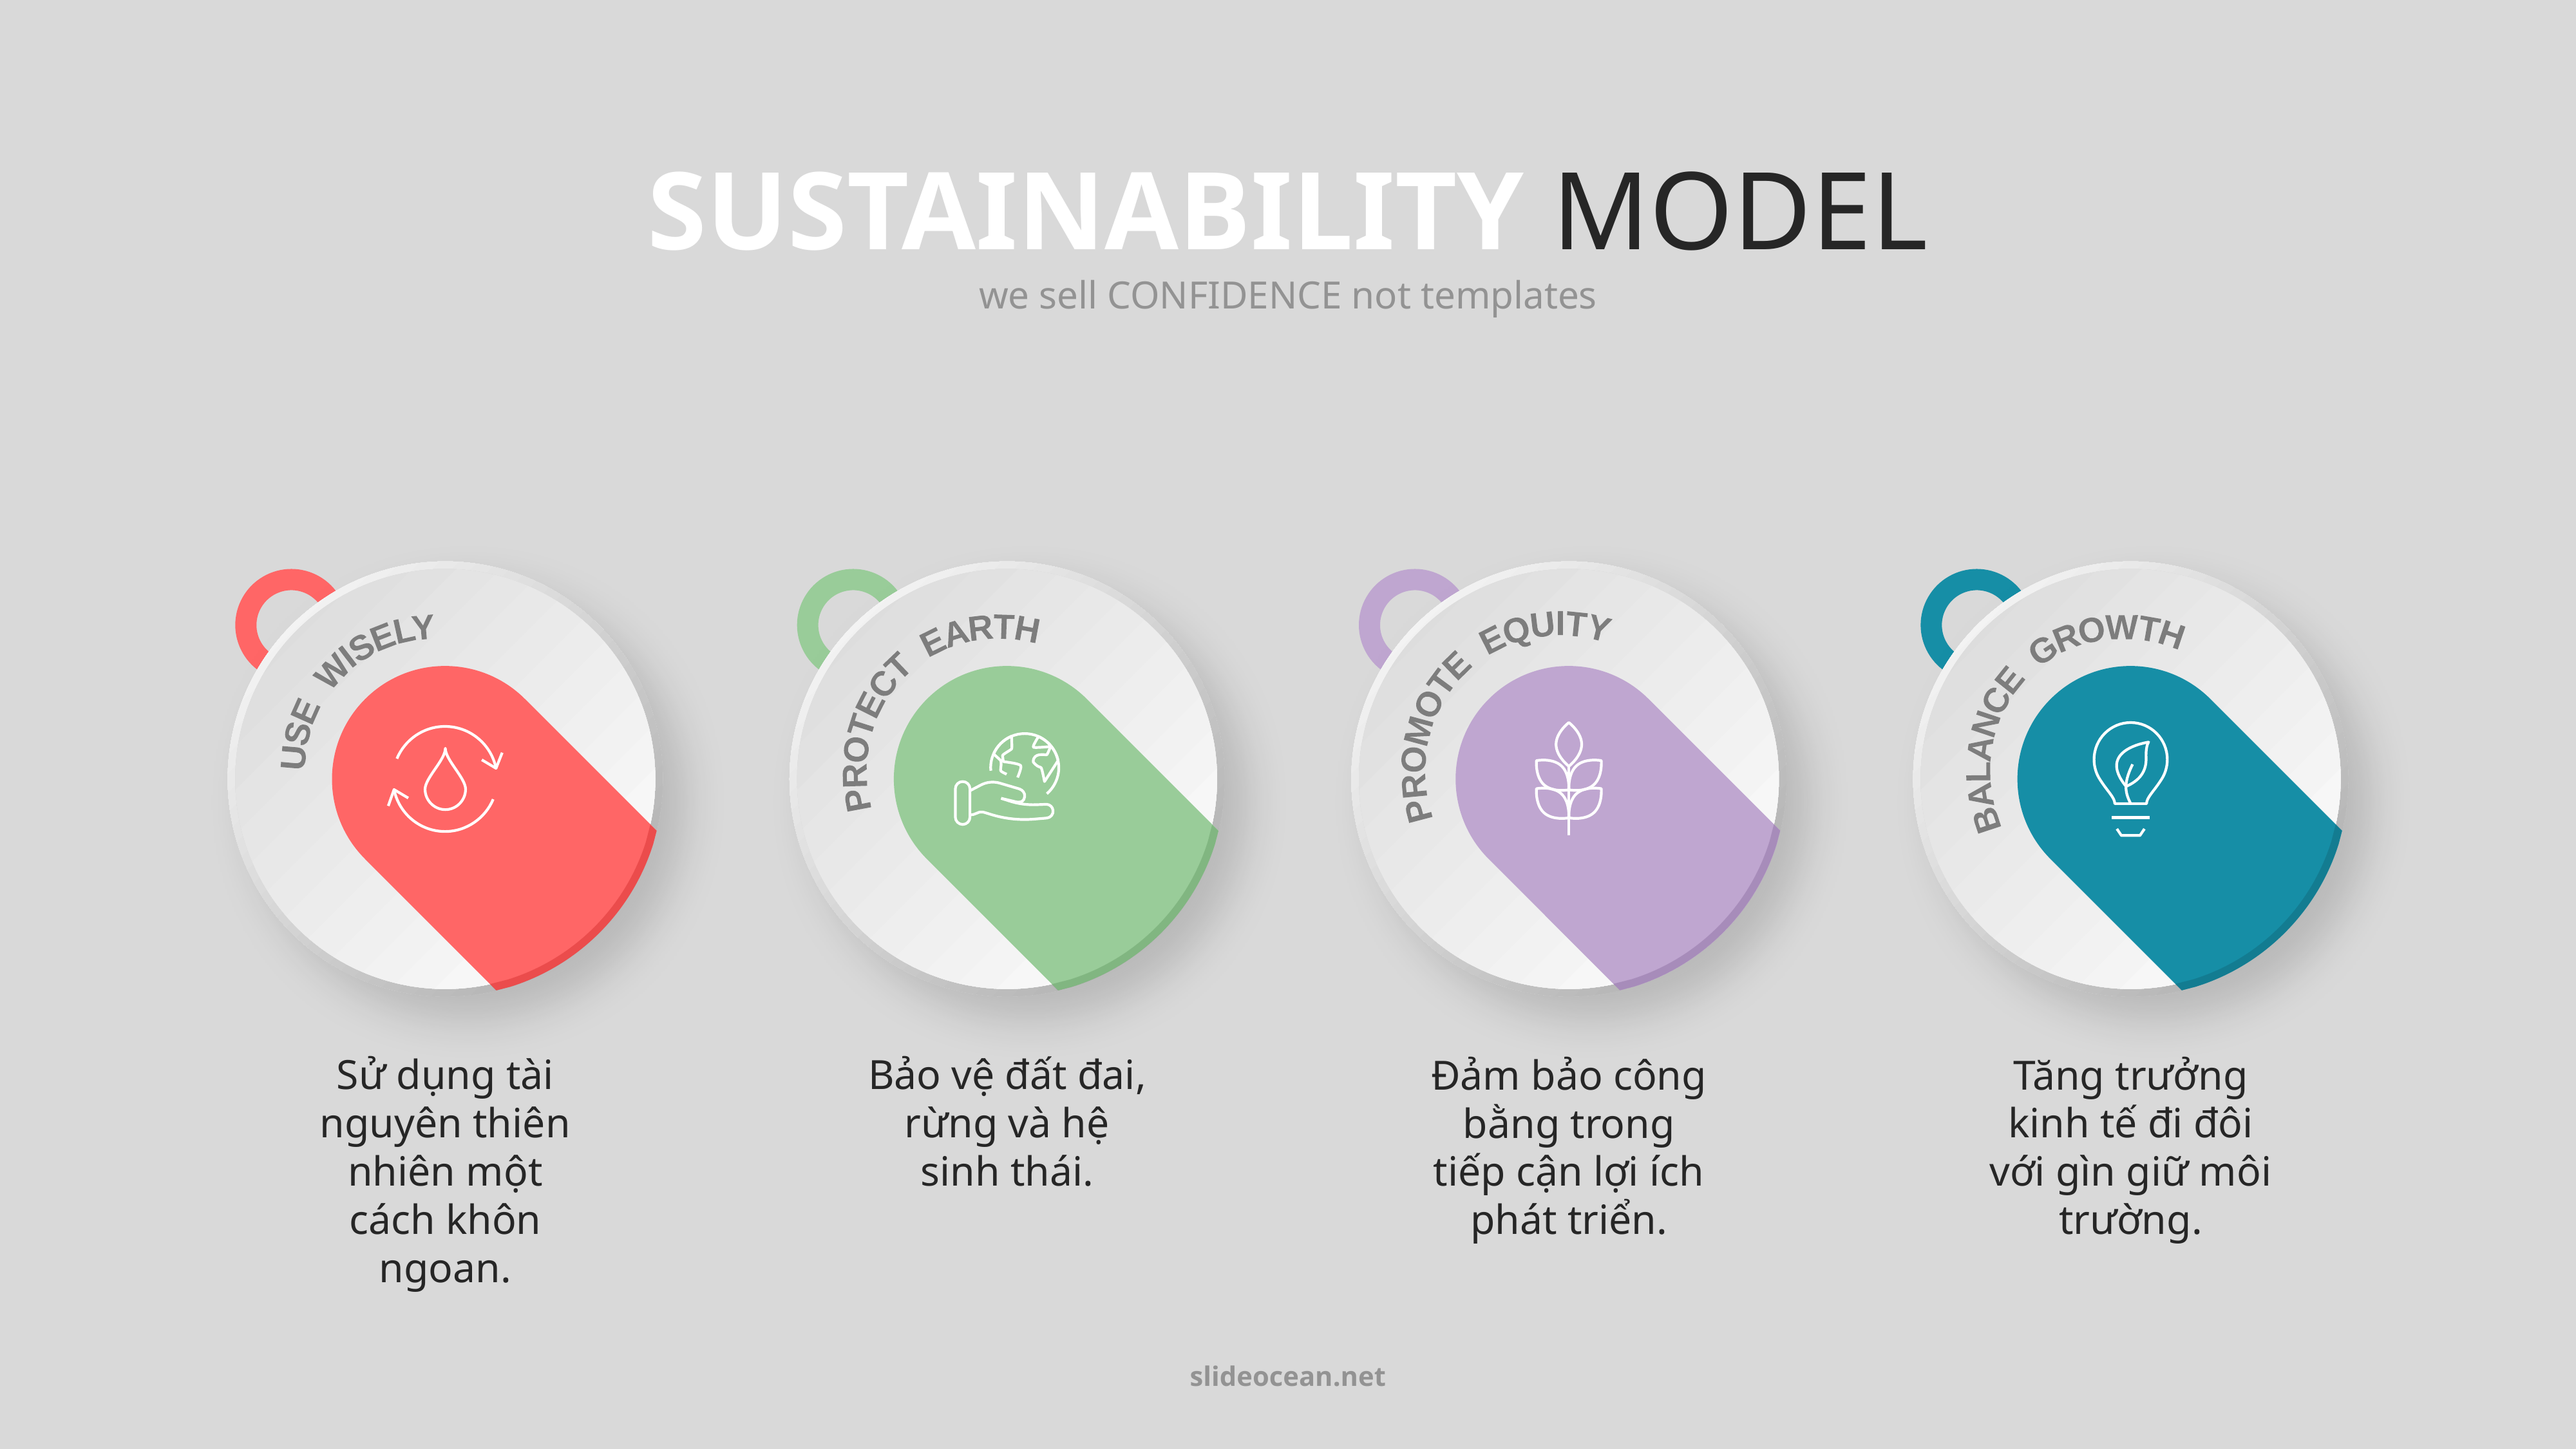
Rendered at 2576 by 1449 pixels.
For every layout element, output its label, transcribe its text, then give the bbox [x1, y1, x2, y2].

text_box Sử dụng tài nguyên thiên nhiên một cách khôn ngoan. [290, 1045, 600, 1296]
text_box we sell CONFIDENCE not templates [969, 266, 1607, 321]
text_box Tăng trưởng kinh tế đi đôi với gìn giữ môi trường. [1976, 1045, 2286, 1247]
text_box Bảo vệ đất đai, rừng và hệ sinh thái. [852, 1045, 1162, 1199]
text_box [227, 561, 663, 997]
text_box SUSTAINABILITY MODEL [638, 137, 1938, 276]
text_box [893, 665, 1219, 991]
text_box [1350, 561, 1787, 997]
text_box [331, 665, 658, 991]
text_box slideocean.net [1180, 1354, 1396, 1397]
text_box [2017, 665, 2343, 991]
text_box Đảm bảo công bằng trong tiếp cận lợi ích phát triển. [1414, 1045, 1724, 1247]
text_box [1913, 561, 2349, 997]
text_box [1455, 665, 1781, 991]
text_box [789, 561, 1226, 997]
